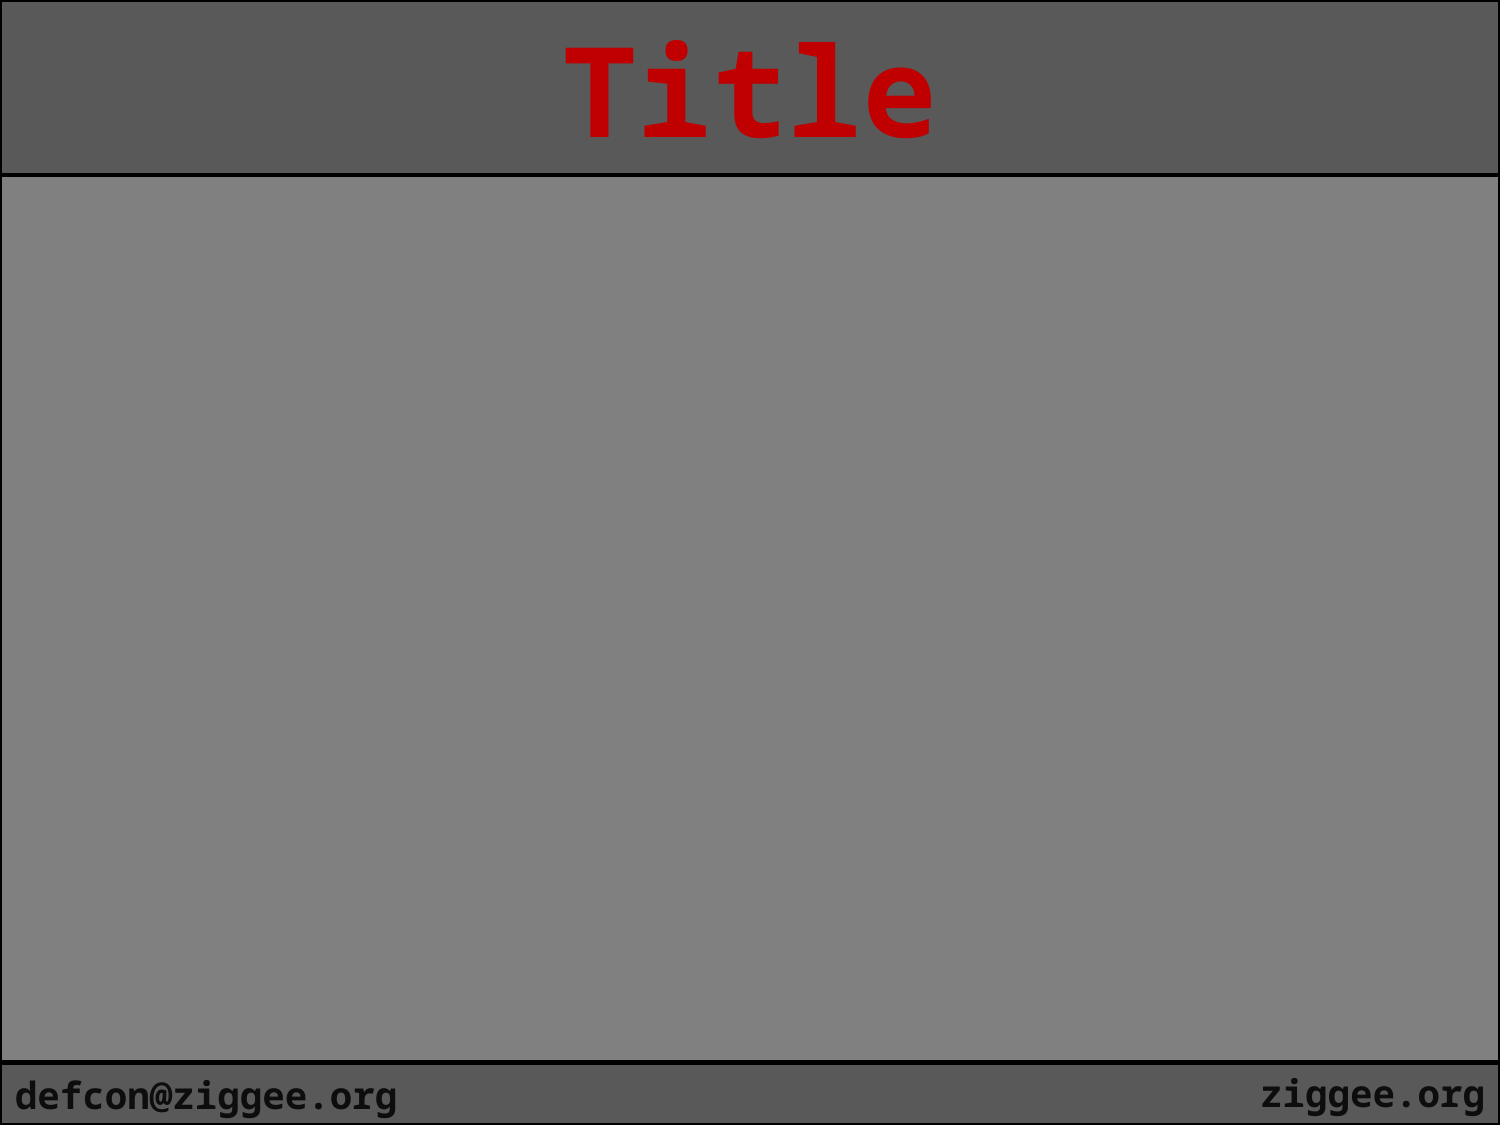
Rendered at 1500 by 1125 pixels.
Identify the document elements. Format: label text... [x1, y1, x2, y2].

text_box Title [0, 0, 1500, 175]
text_box [0, 177, 1500, 1060]
text_box defcon@ziggee.org [0, 1064, 463, 1125]
text_box ziggee.org [1187, 1062, 1500, 1123]
text_box [0, 1060, 1500, 1125]
